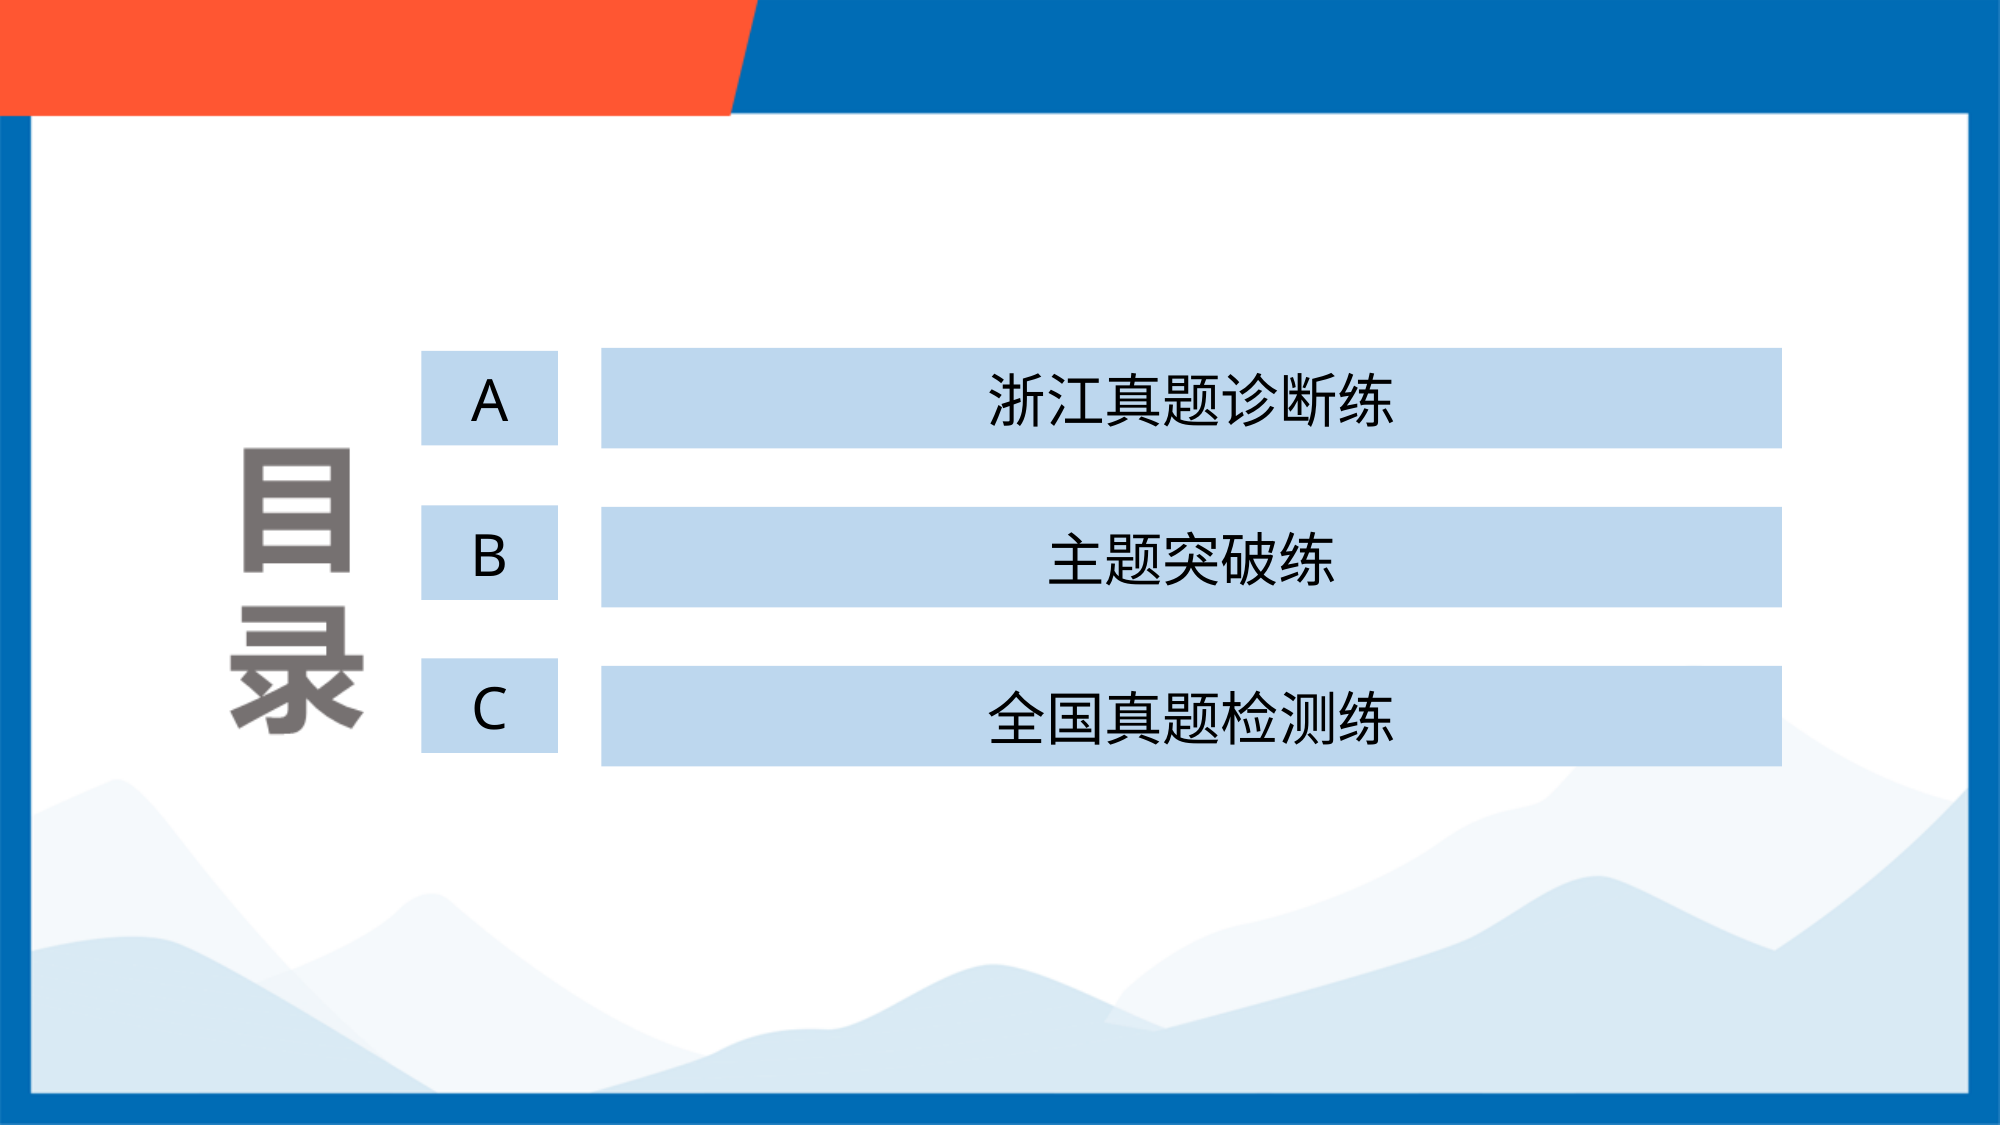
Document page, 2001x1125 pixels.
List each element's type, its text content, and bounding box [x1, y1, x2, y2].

text_box 全国真题检测练 [601, 665, 1782, 767]
picture [0, 0, 2000, 1125]
text_box 主题突破练 [601, 506, 1782, 608]
text_box 浙江真题诊断练 [601, 347, 1782, 449]
